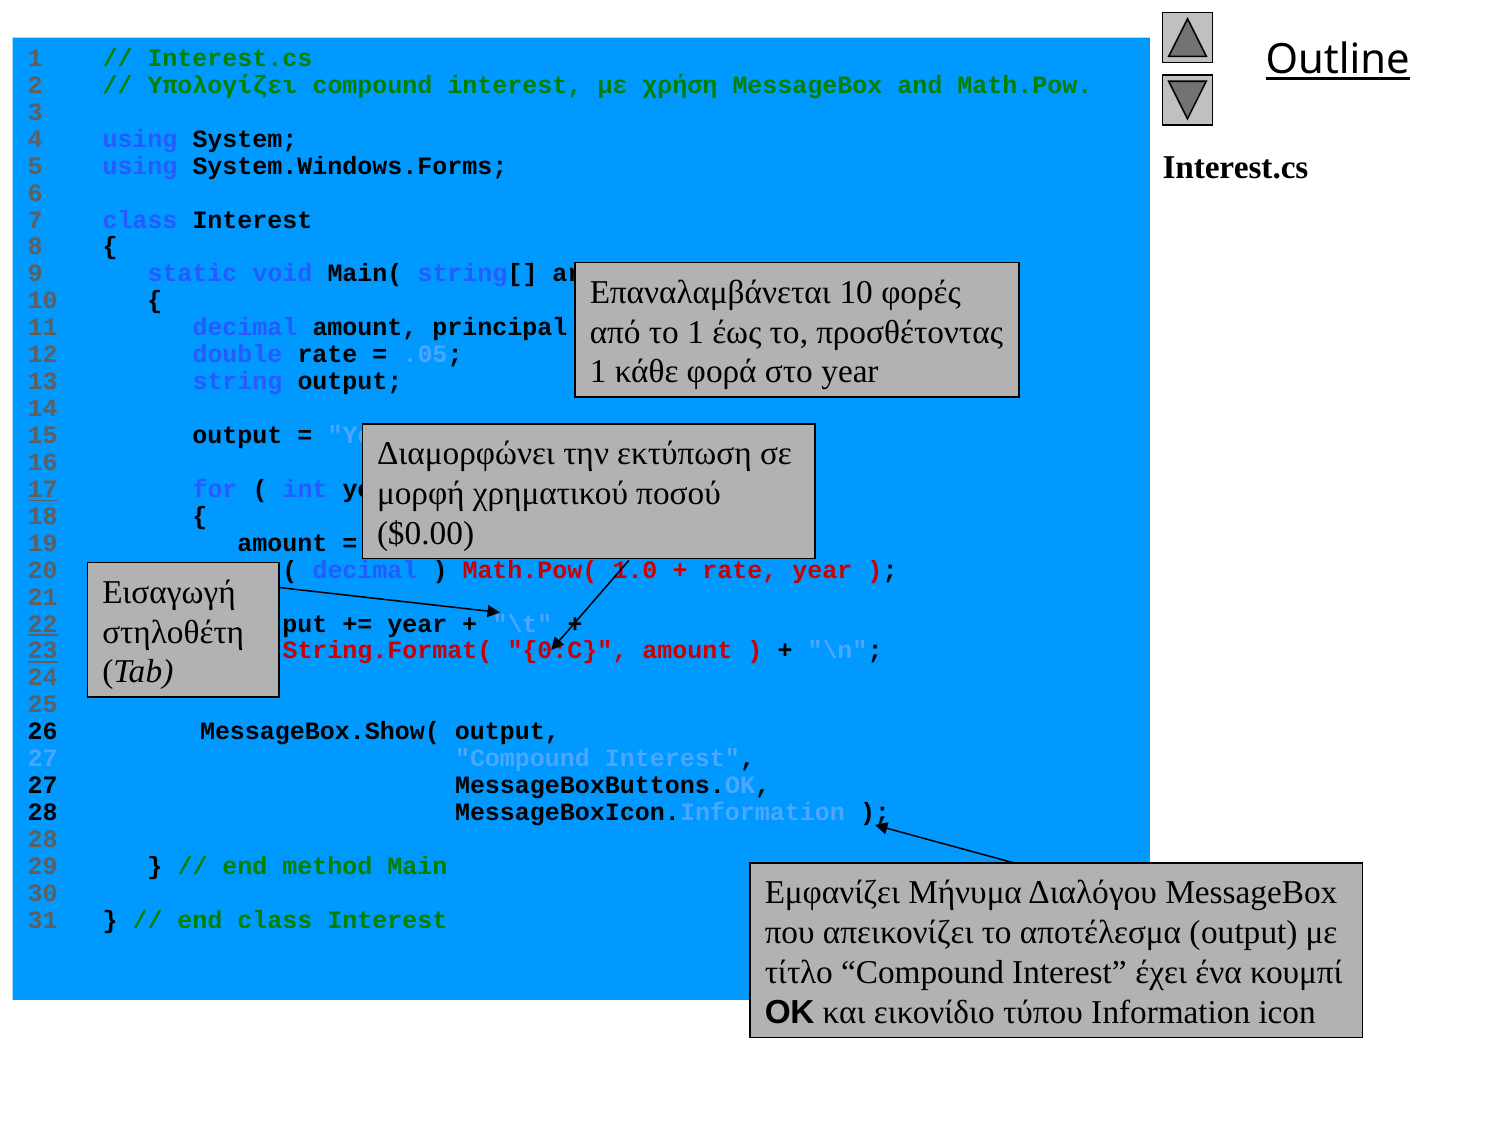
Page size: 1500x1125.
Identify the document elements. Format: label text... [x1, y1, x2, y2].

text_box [362, 423, 816, 651]
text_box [537, 262, 1020, 492]
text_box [749, 824, 1363, 1040]
subtitle 1 // Interest.cs 2 // Υπολογίζει compound interest, με χρήση MessageBox and Math.Pow. 3 4 using System; 5 using System.Windows.Forms; 6 7 class Interest 8 { 9 static void Main( string[] args ) 10 { 11 decimal amount, principal = ( decimal ) 1000.00; 12 double rate = .05; 13 string output; 14 15 output = "Year\tAmount on deposit\n"; 16 17 for ( int year = 1; year <= 10; year++ ) 18 { 19 amount = principal * 20 ( decimal ) Math.Pow( 1.0 + rate, year ); 21 22 output += year + "\t" + 23 String.Format( "{0:C}", amount ) + "\n"; 24 } 25 MessageBox.Show( output, "Compound Interest", MessageBoxButtons.OK, MessageBoxIcon.Information ); 28 29 } // end method Main 30 31 } // end class Interest [12, 37, 1150, 1000]
title Interest.cs [1162, 137, 1500, 1038]
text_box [87, 562, 501, 699]
